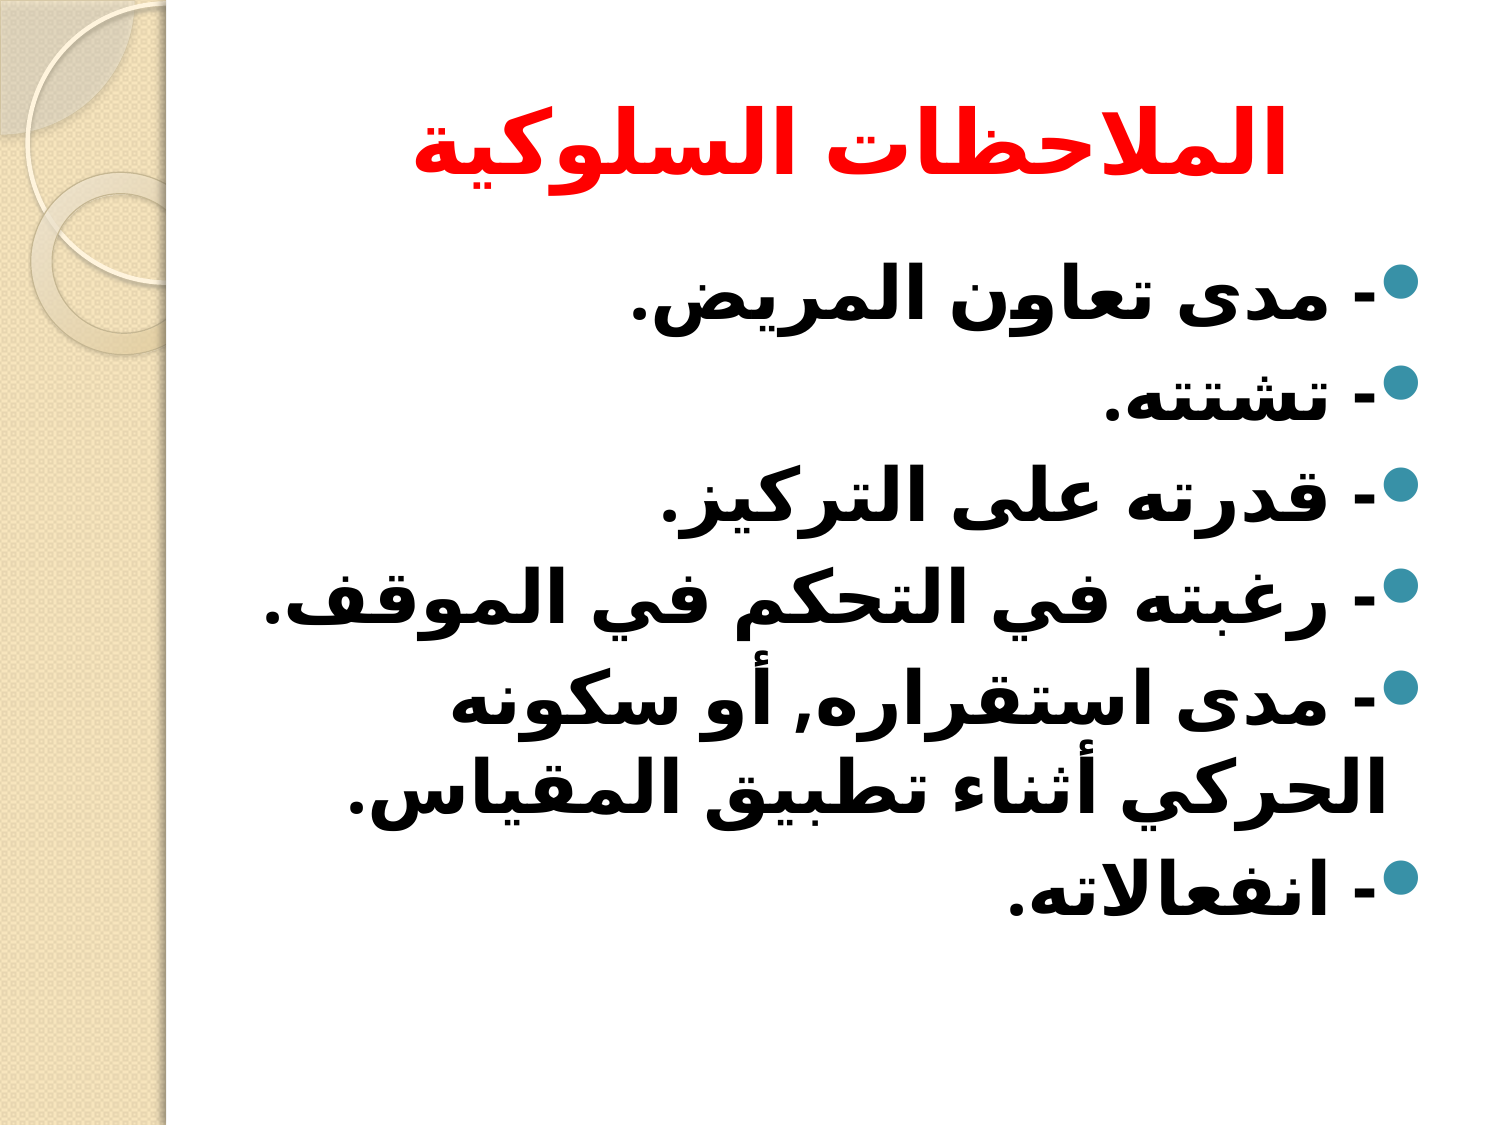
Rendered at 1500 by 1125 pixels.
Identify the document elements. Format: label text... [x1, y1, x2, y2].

title الملاحظات السلوكية [235, 45, 1466, 233]
list - مدى تعاون المريض. - تشتته. - قدرته على التركيز. - رغبته في التحكم في الموقف. - مدى استقراره, أو سكونه الحركي أثناء تطبيق المقياس. - انفعالاته. [235, 237, 1466, 1025]
